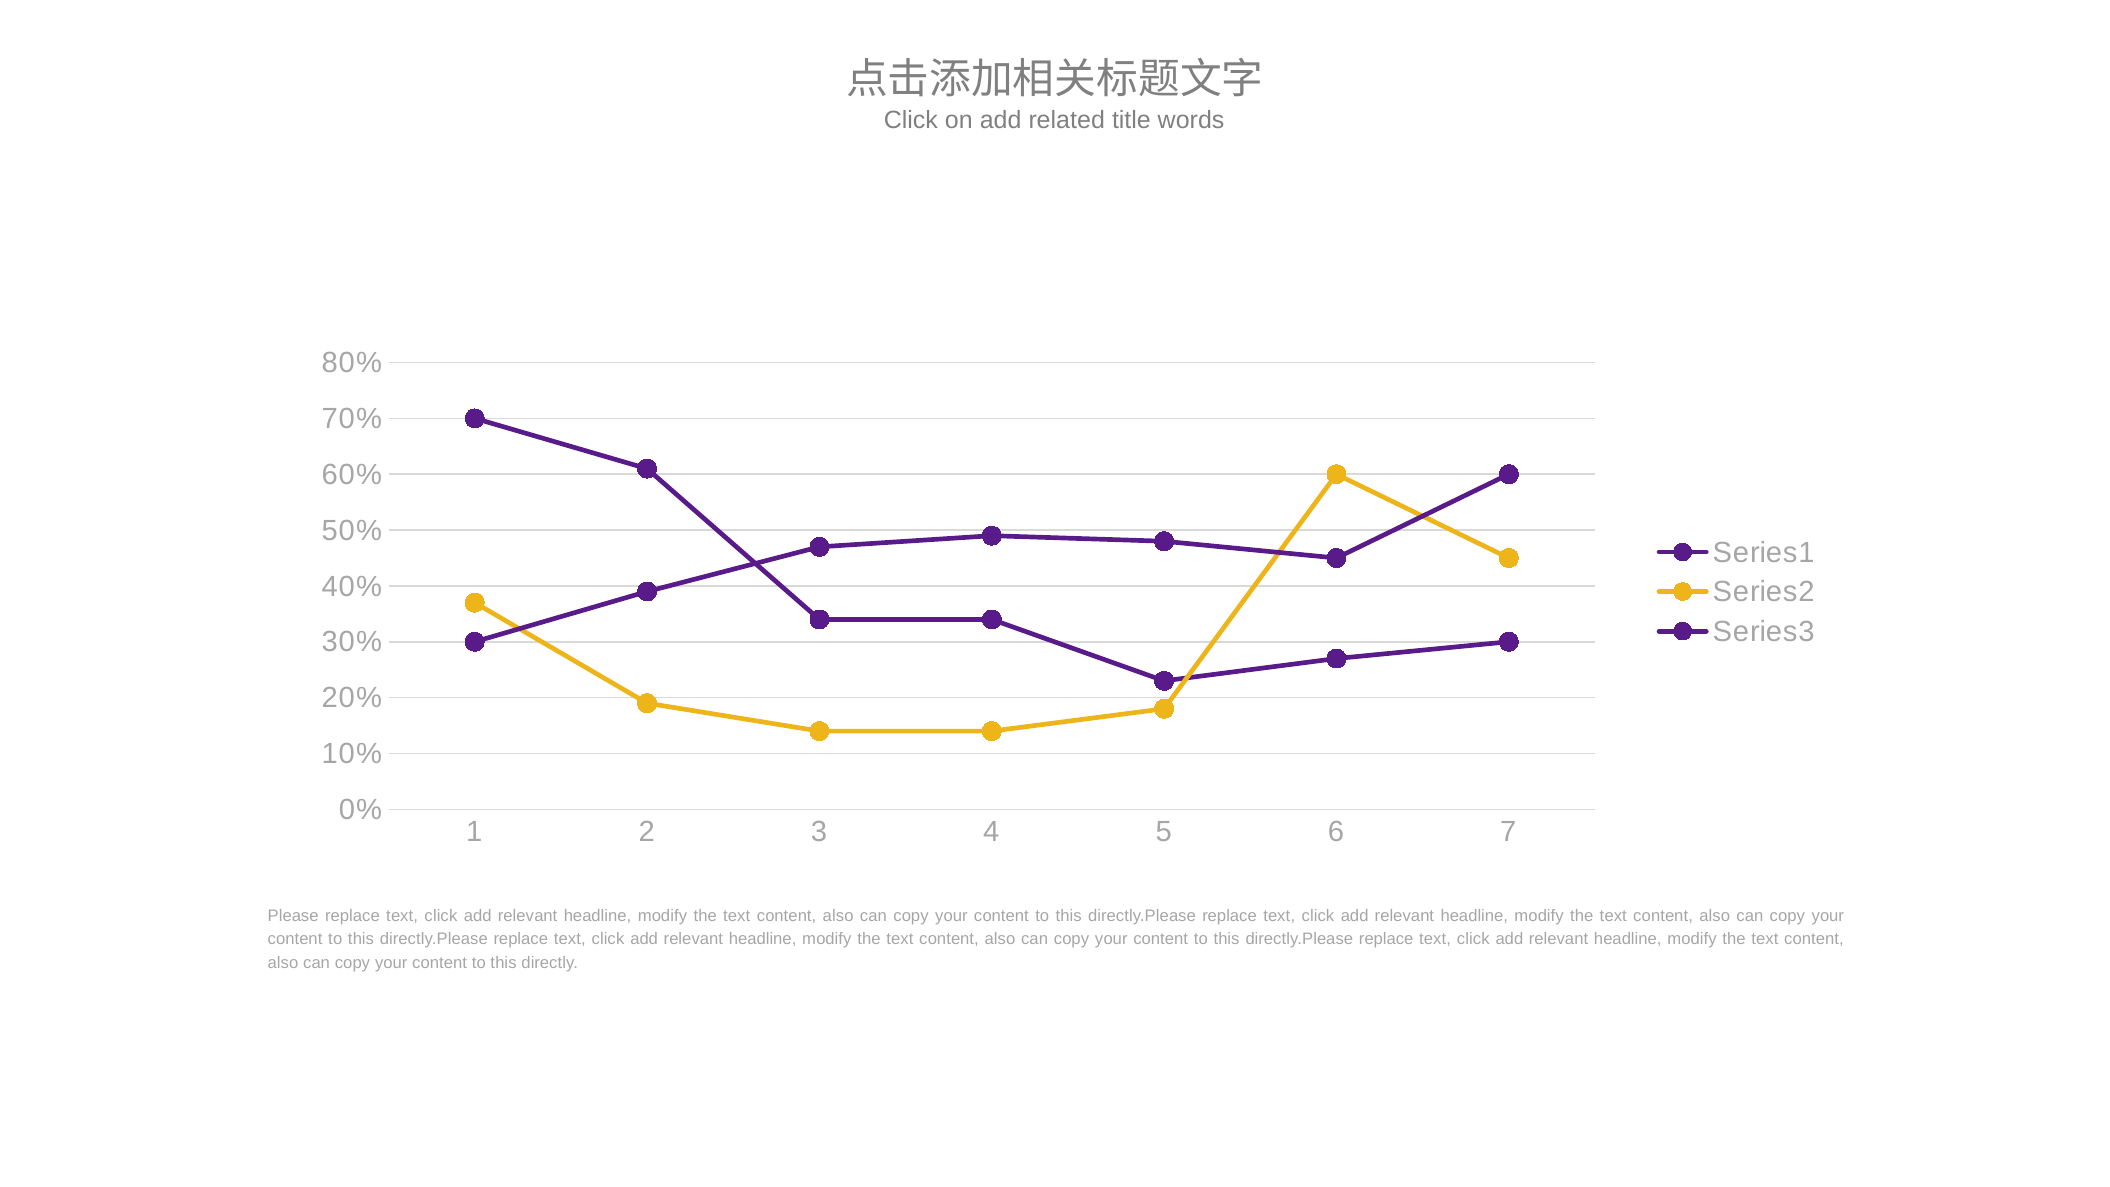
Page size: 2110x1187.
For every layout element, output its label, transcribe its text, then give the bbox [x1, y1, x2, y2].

text_box 点击添加相关标题文字 [803, 44, 1307, 107]
text_box Please replace text, click add relevant headline, modify the text content, also can copy your content to this directly.Please replace text, click add relevant headline, modify the text content, also can copy your content to this directly.Please replace text, click add relevant headline, modify the text content, also can copy your content to this directly.Please replace text, click add relevant headline, modify the text content, also can copy your content to this directly. [267, 900, 1847, 973]
text_box Click on add related title words [864, 95, 1246, 158]
chart [201, 305, 1846, 878]
